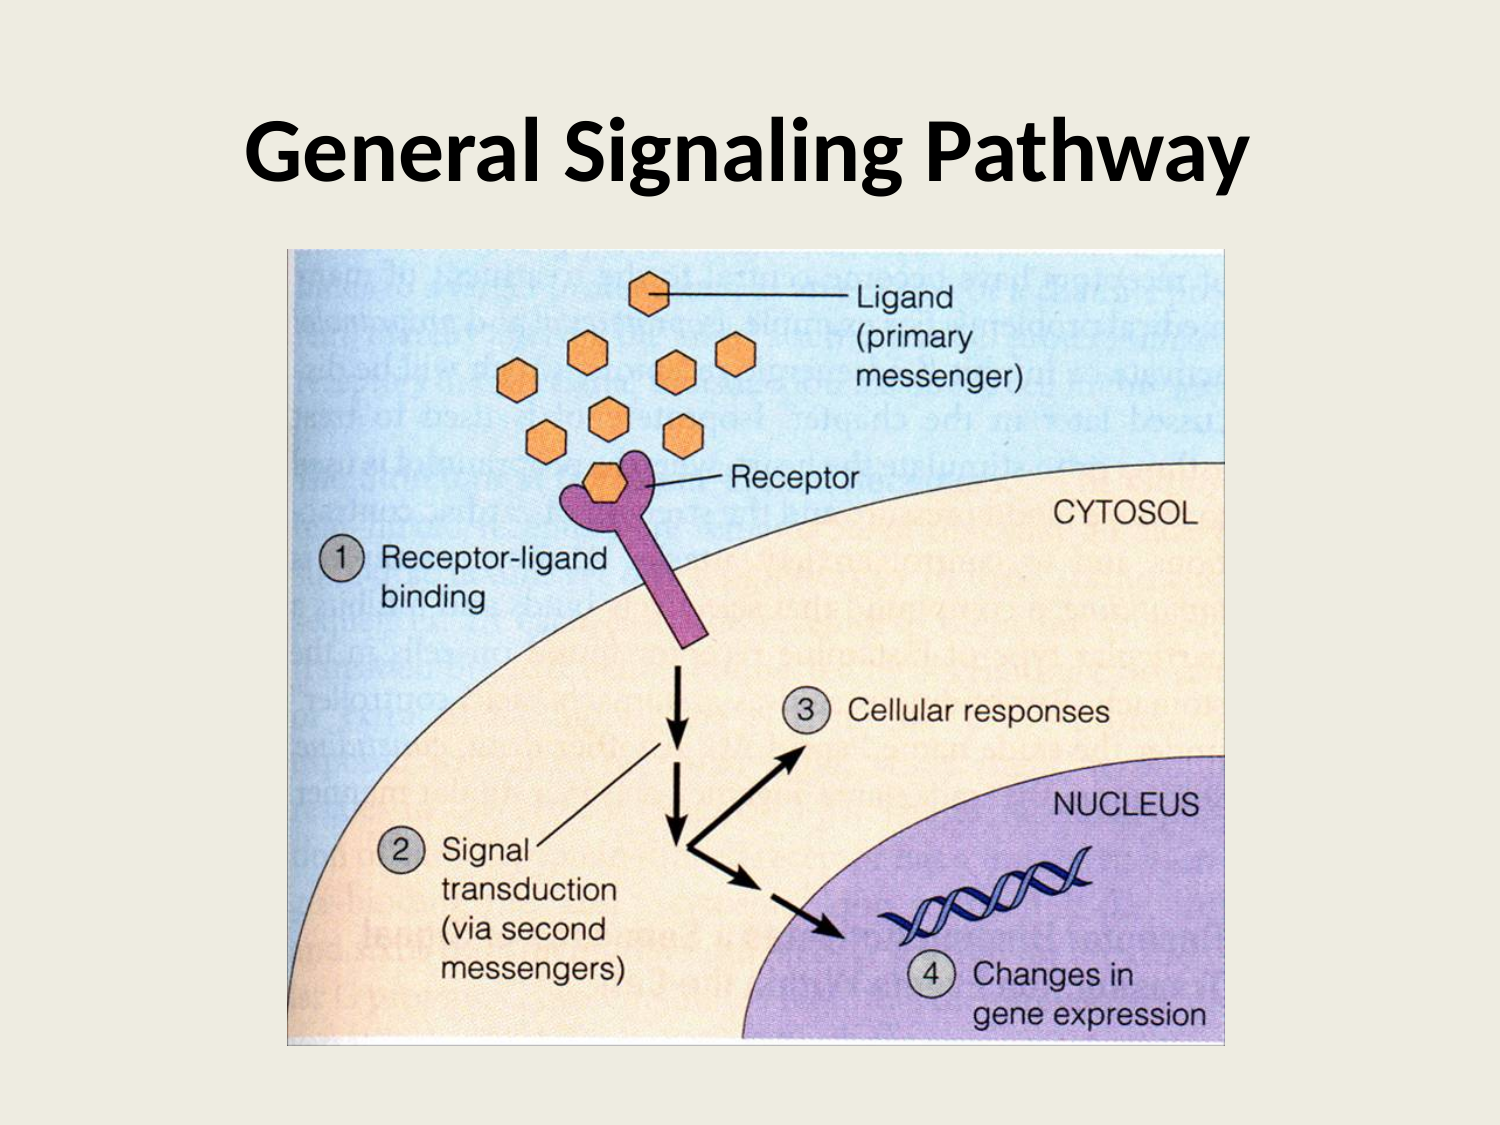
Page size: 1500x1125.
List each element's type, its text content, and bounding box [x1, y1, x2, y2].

text_box General Signaling Pathway [229, 81, 1268, 207]
picture [287, 249, 1226, 1046]
